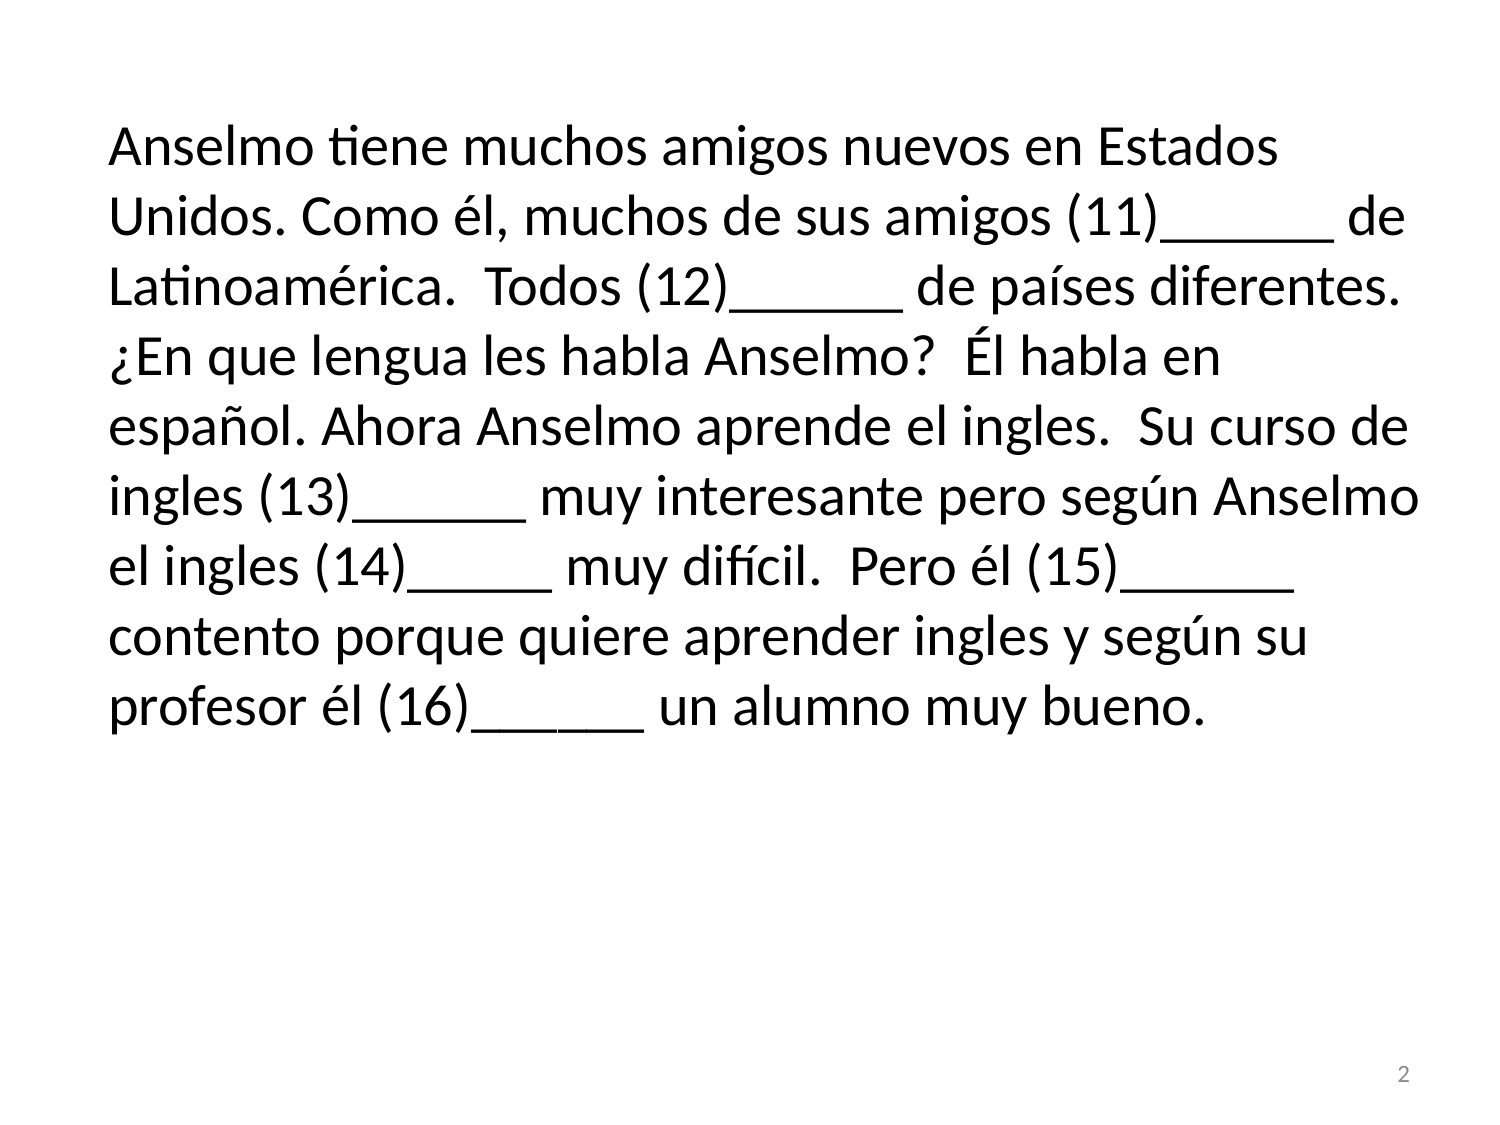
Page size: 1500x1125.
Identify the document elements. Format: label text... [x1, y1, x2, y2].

slide_number 2 [1074, 1075, 1425, 1103]
text_box Anselmo tiene muchos amigos nuevos en Estados Unidos. Como él, muchos de sus amigos (11)______ de Latinoamérica. Todos (12)______ de países diferentes. ¿En que lengua les habla Anselmo? Él habla en español. Ahora Anselmo aprende el ingles. Su curso de ingles (13)______ muy interesante pero según Anselmo el ingles (14)_____ muy difícil. Pero él (15)______ contento porque quiere aprender ingles y según su profesor él (16)______ un alumno muy bueno. [37, 99, 1438, 1075]
